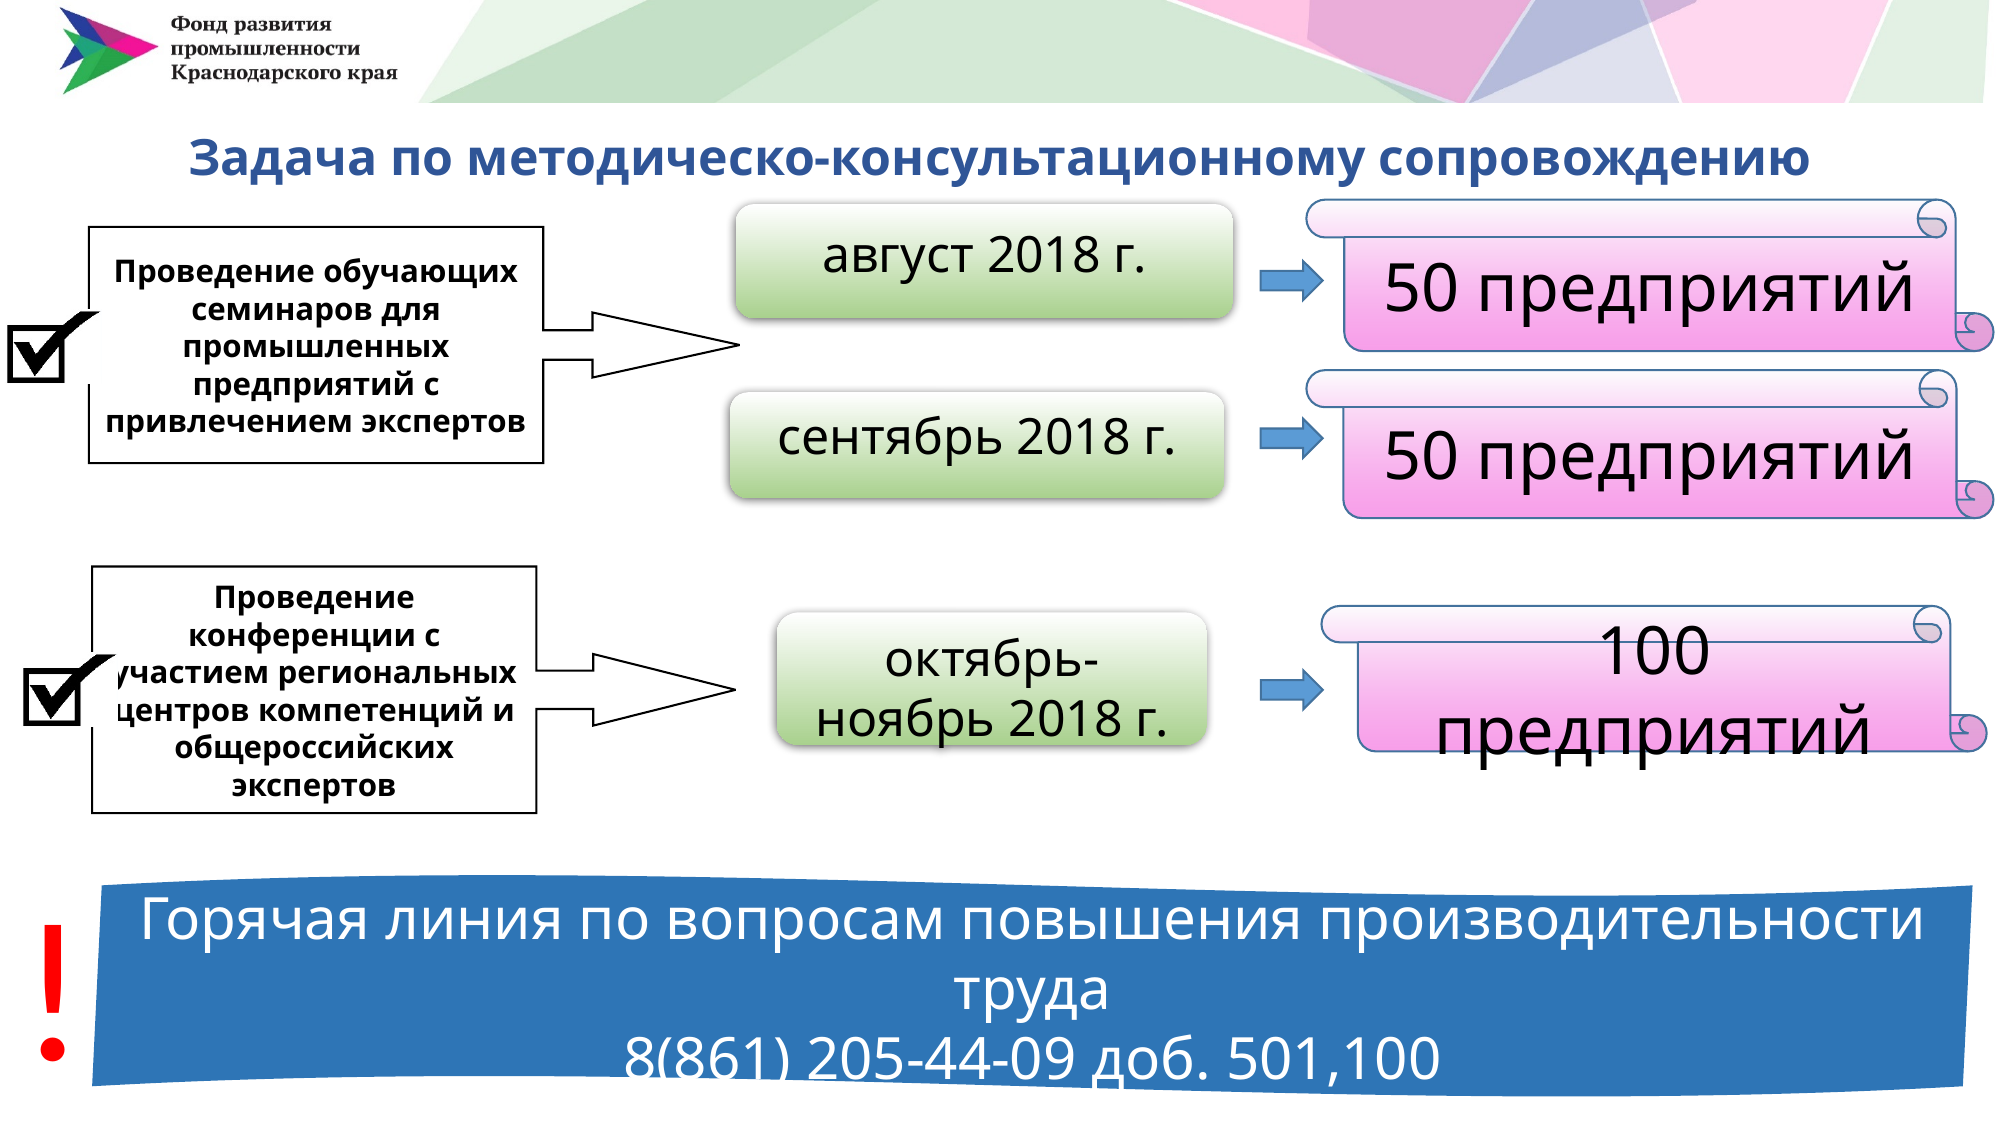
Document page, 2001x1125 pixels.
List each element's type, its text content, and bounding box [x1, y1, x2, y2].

text_box 50 предприятий [1305, 198, 1995, 353]
picture [21, 652, 118, 727]
text_box Проведение конференции с участием региональных центров компетенций и общероссийских экспертов [91, 565, 736, 815]
text_box Проведение обучающих семинаров для промышленных предприятий с привлечением экспертов [87, 225, 740, 465]
text_box ! [5, 853, 74, 1108]
text_box сентябрь 2018 г. [730, 392, 1225, 499]
text_box [1259, 667, 1325, 712]
text_box 100 предприятий [1320, 604, 1988, 753]
text_box [1259, 416, 1325, 461]
text_box Горячая линия по вопросам повышения производительности труда 8(861) 205-44-09 доб. 501,100 [91, 874, 1974, 1098]
text_box 50 предприятий [1305, 369, 1995, 520]
text_box октябрь-ноябрь 2018 г. [776, 612, 1208, 745]
picture [0, 0, 2000, 104]
picture [5, 309, 102, 384]
text_box [1259, 258, 1325, 303]
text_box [735, 203, 1234, 319]
text_box Задача по методическо-консультационному сопровождению [0, 118, 2000, 193]
